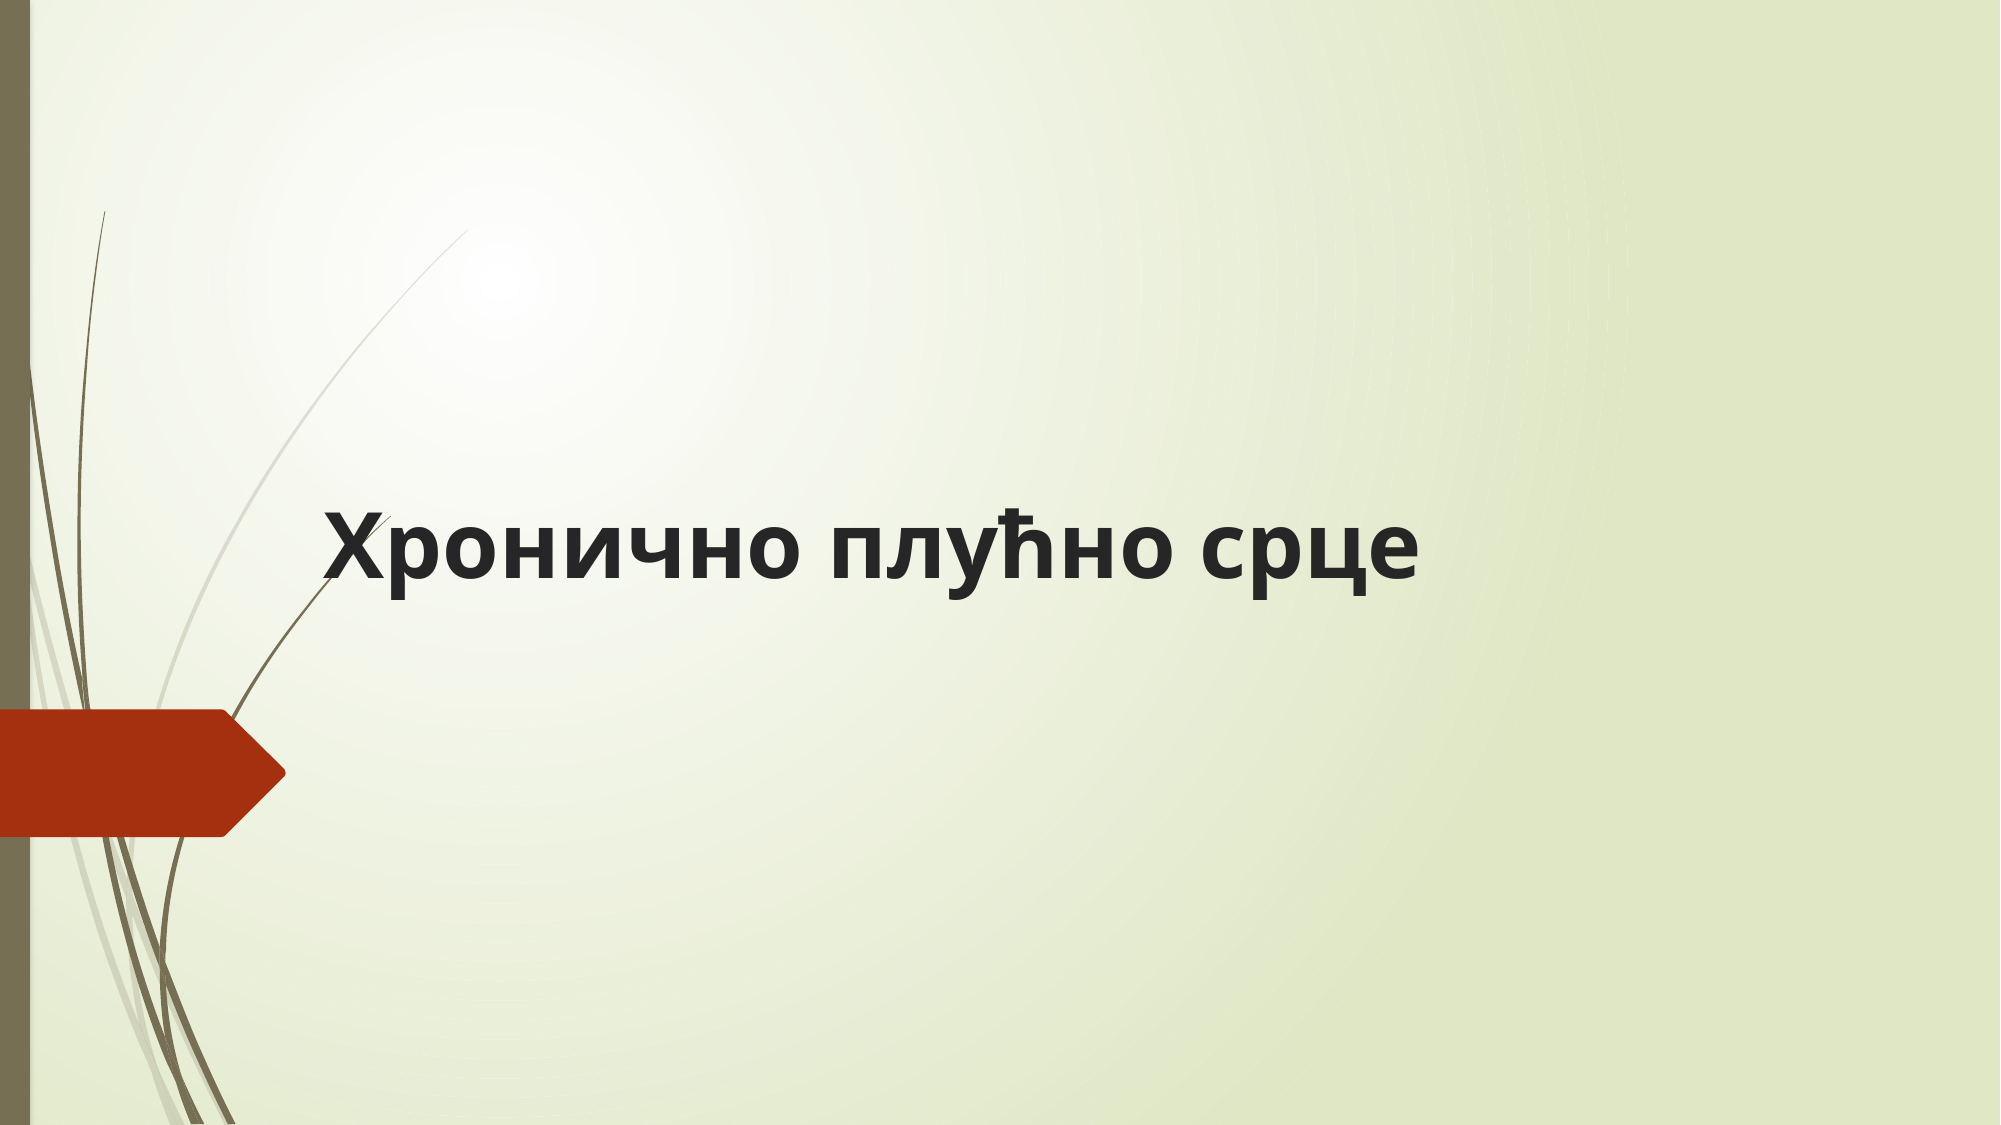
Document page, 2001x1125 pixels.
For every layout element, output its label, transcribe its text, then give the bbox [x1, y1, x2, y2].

title Хронично плућно срце [308, 304, 1597, 605]
